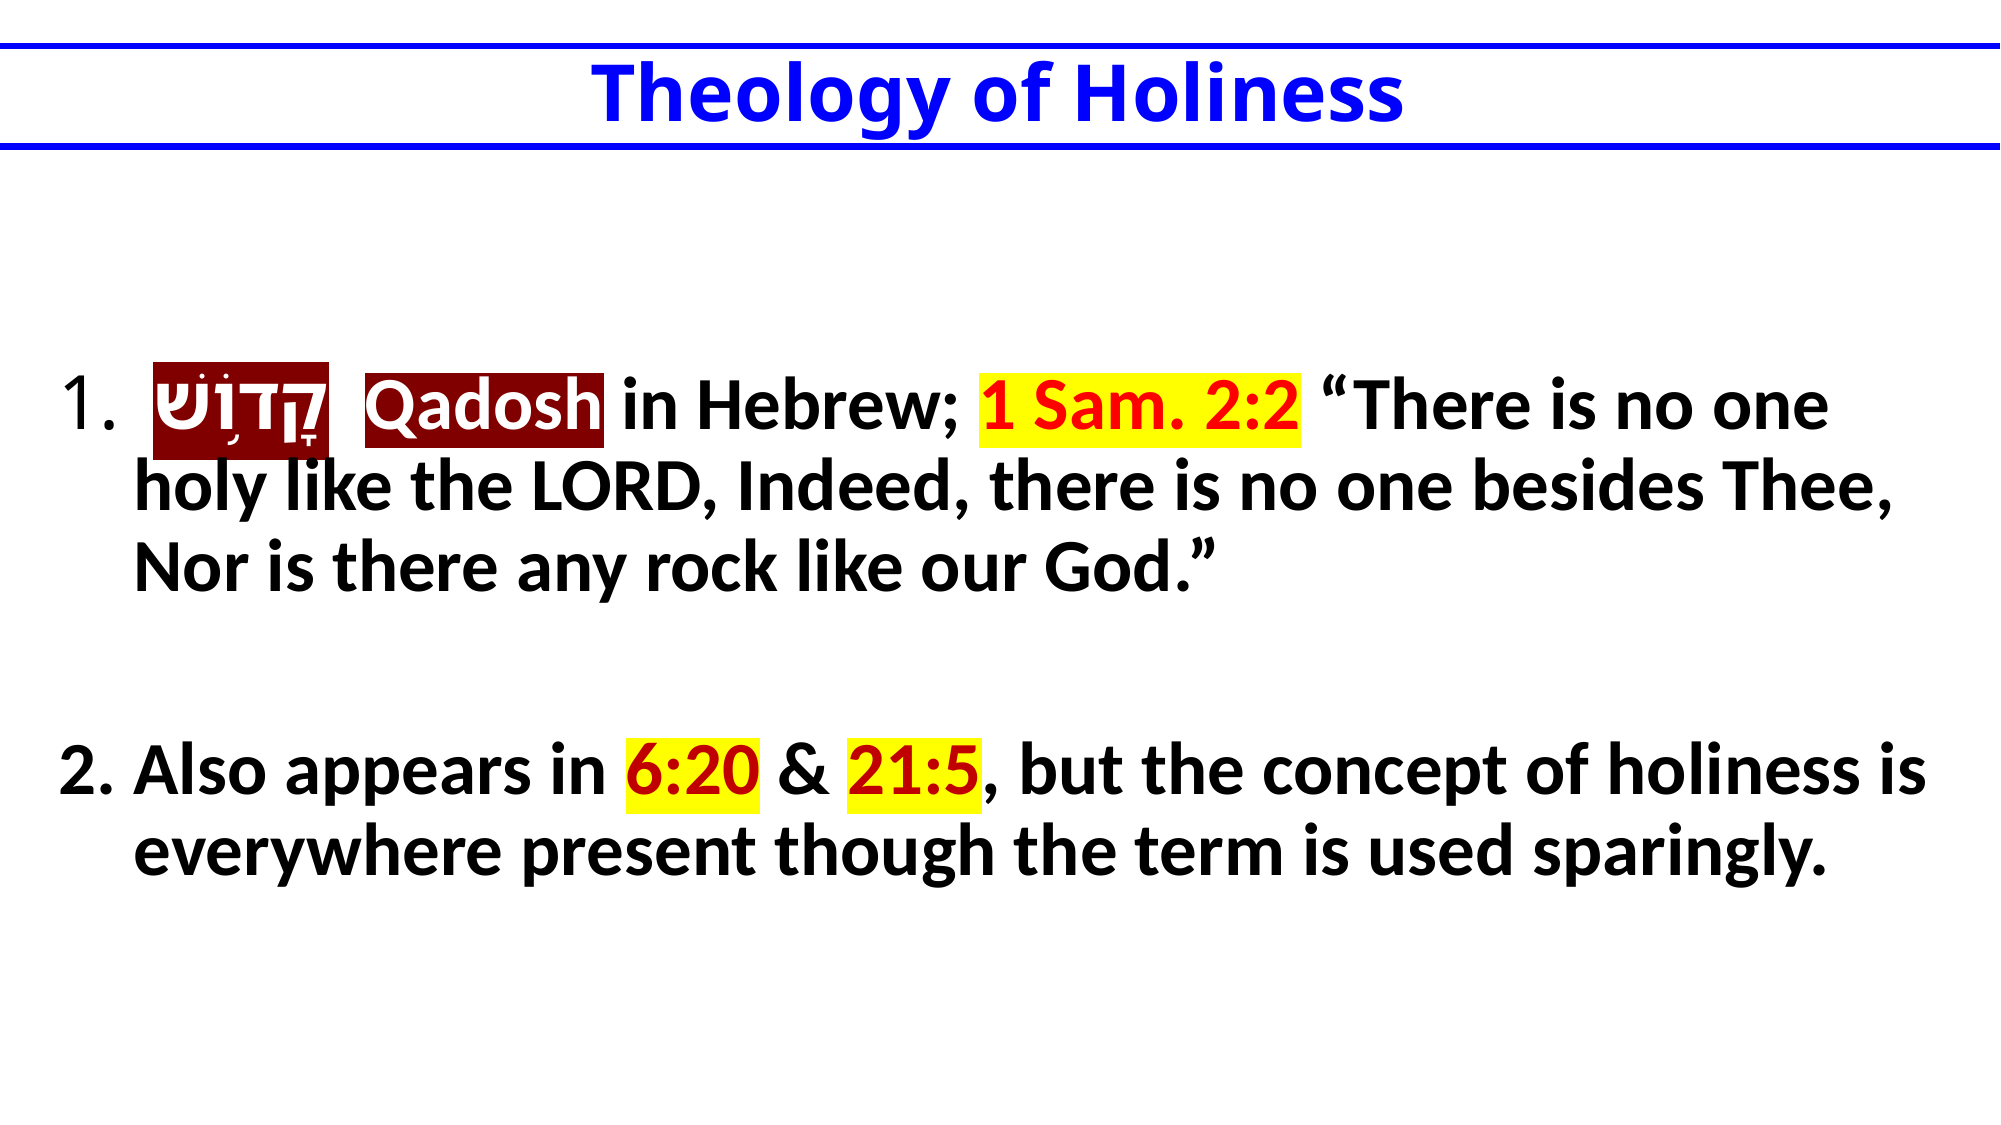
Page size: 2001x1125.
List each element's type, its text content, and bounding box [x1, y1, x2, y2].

title Theology of Holiness [0, 45, 2000, 147]
list ‎ קָד֥וֹשׁ, Qadosh in Hebrew; 1 Sam. 2:2 “There is no one holy like the LORD, Indeed, there is no one besides Thee, Nor is there any rock like our God.” Also appears in 6:20 & 21:5, but the concept of holiness is everywhere present though the term is used sparingly. [43, 177, 1957, 1080]
